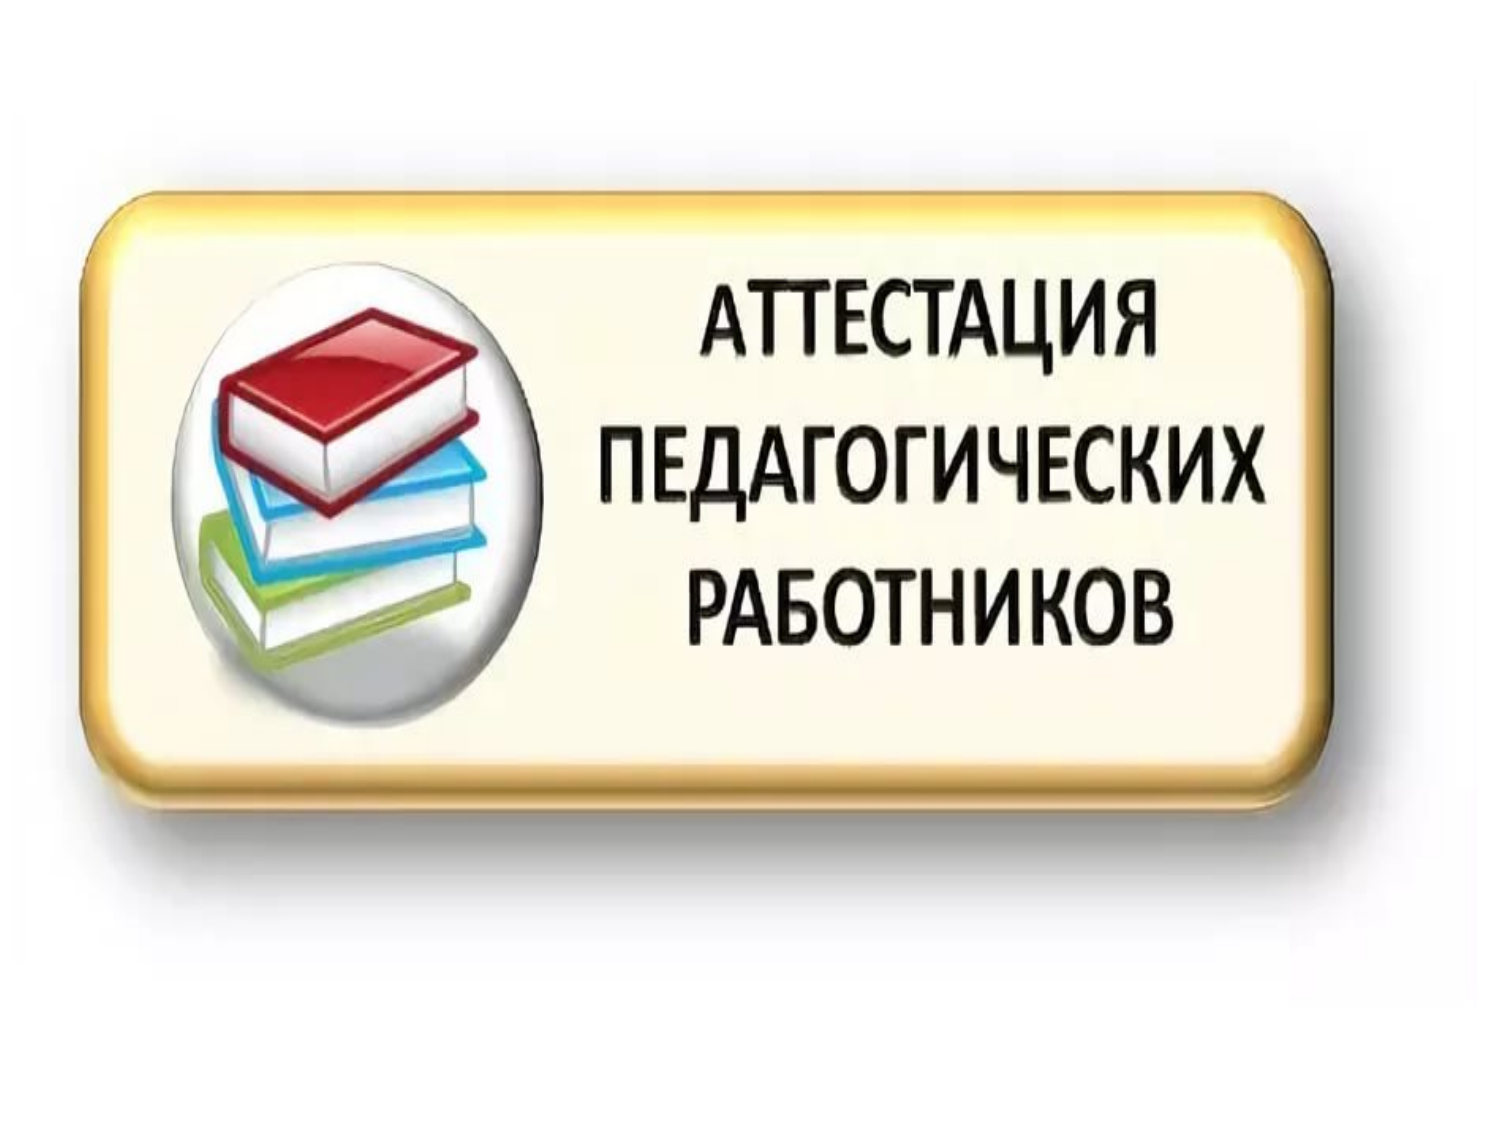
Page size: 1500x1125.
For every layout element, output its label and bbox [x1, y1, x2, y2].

list [0, 81, 1477, 1009]
